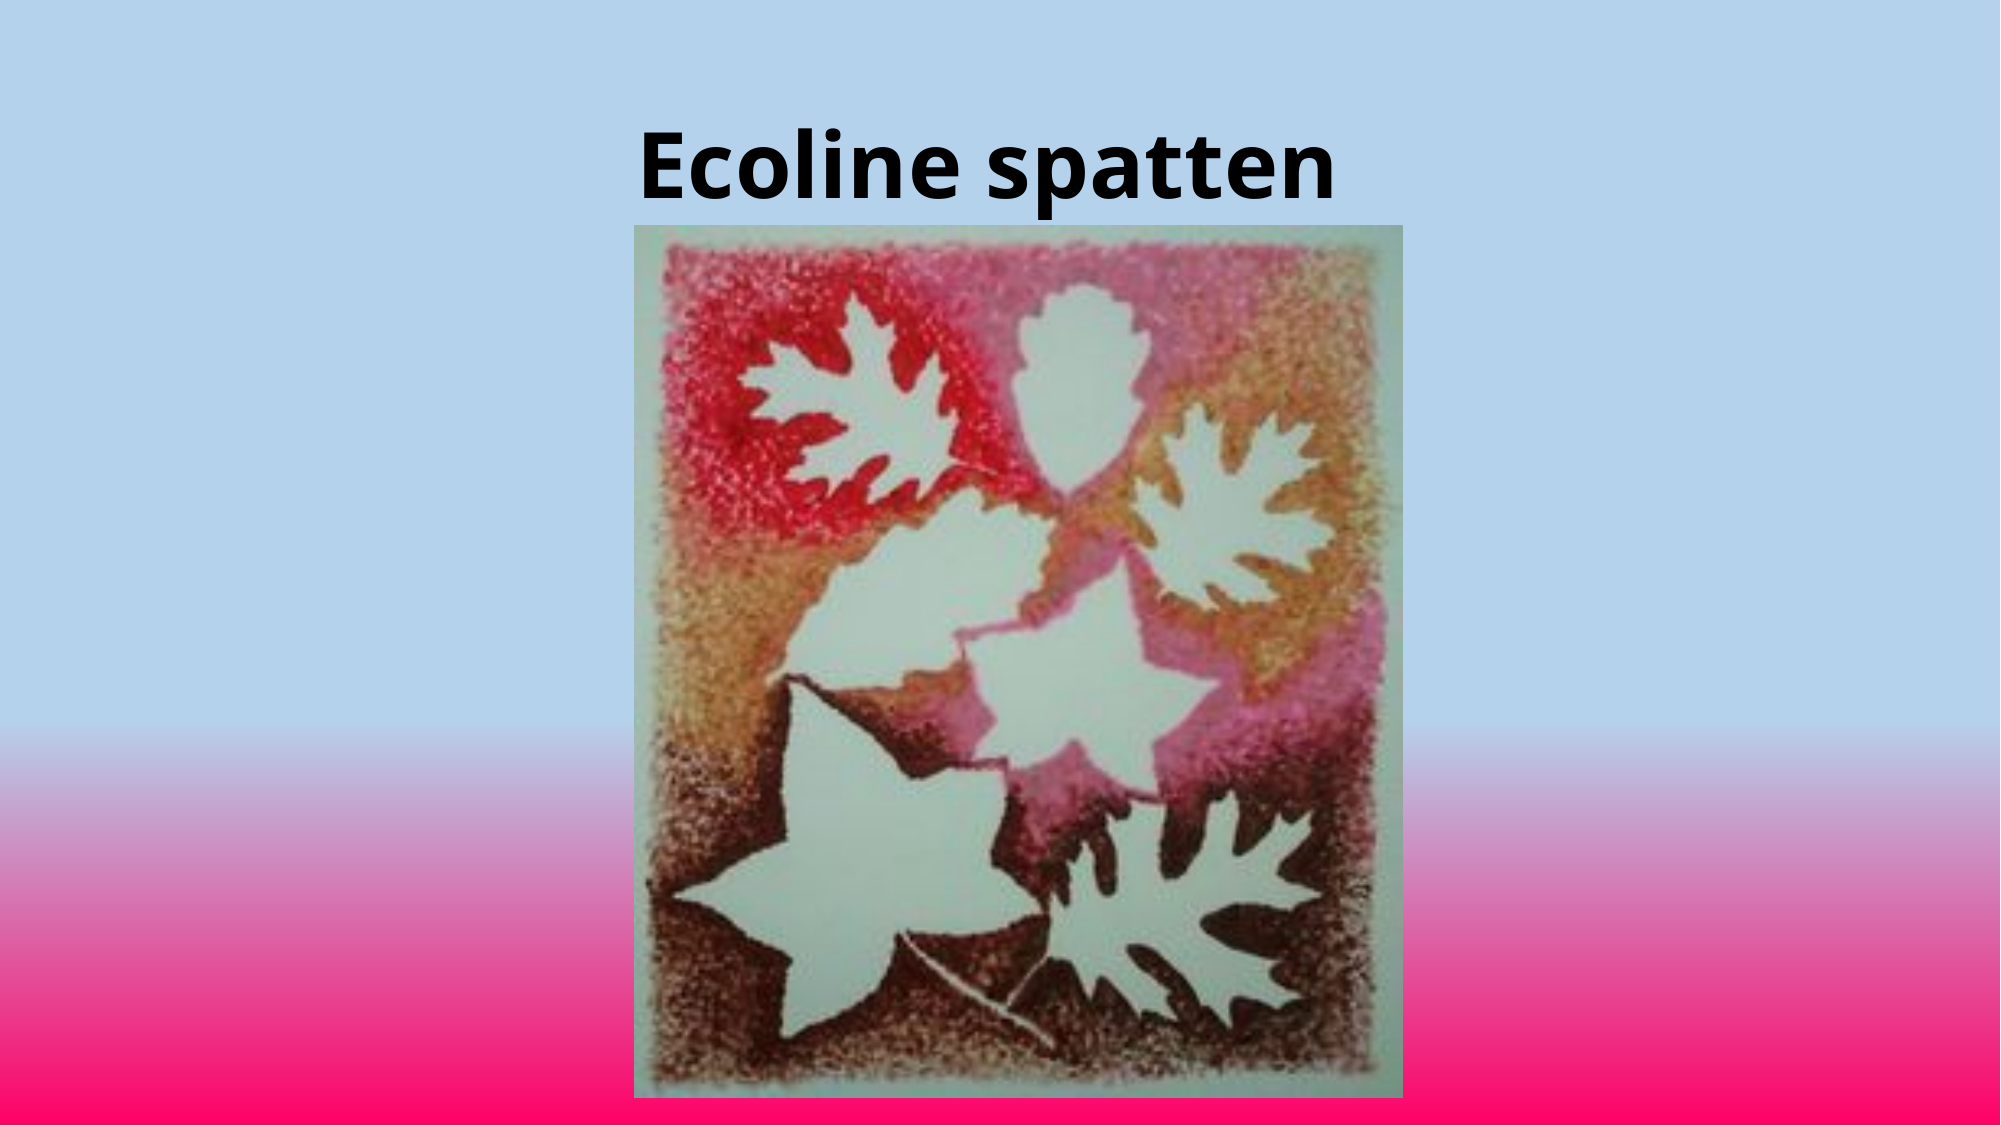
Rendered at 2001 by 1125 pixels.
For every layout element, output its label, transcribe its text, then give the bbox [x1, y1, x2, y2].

title Ecoline spatten [137, 59, 1863, 278]
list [634, 225, 1403, 1098]
